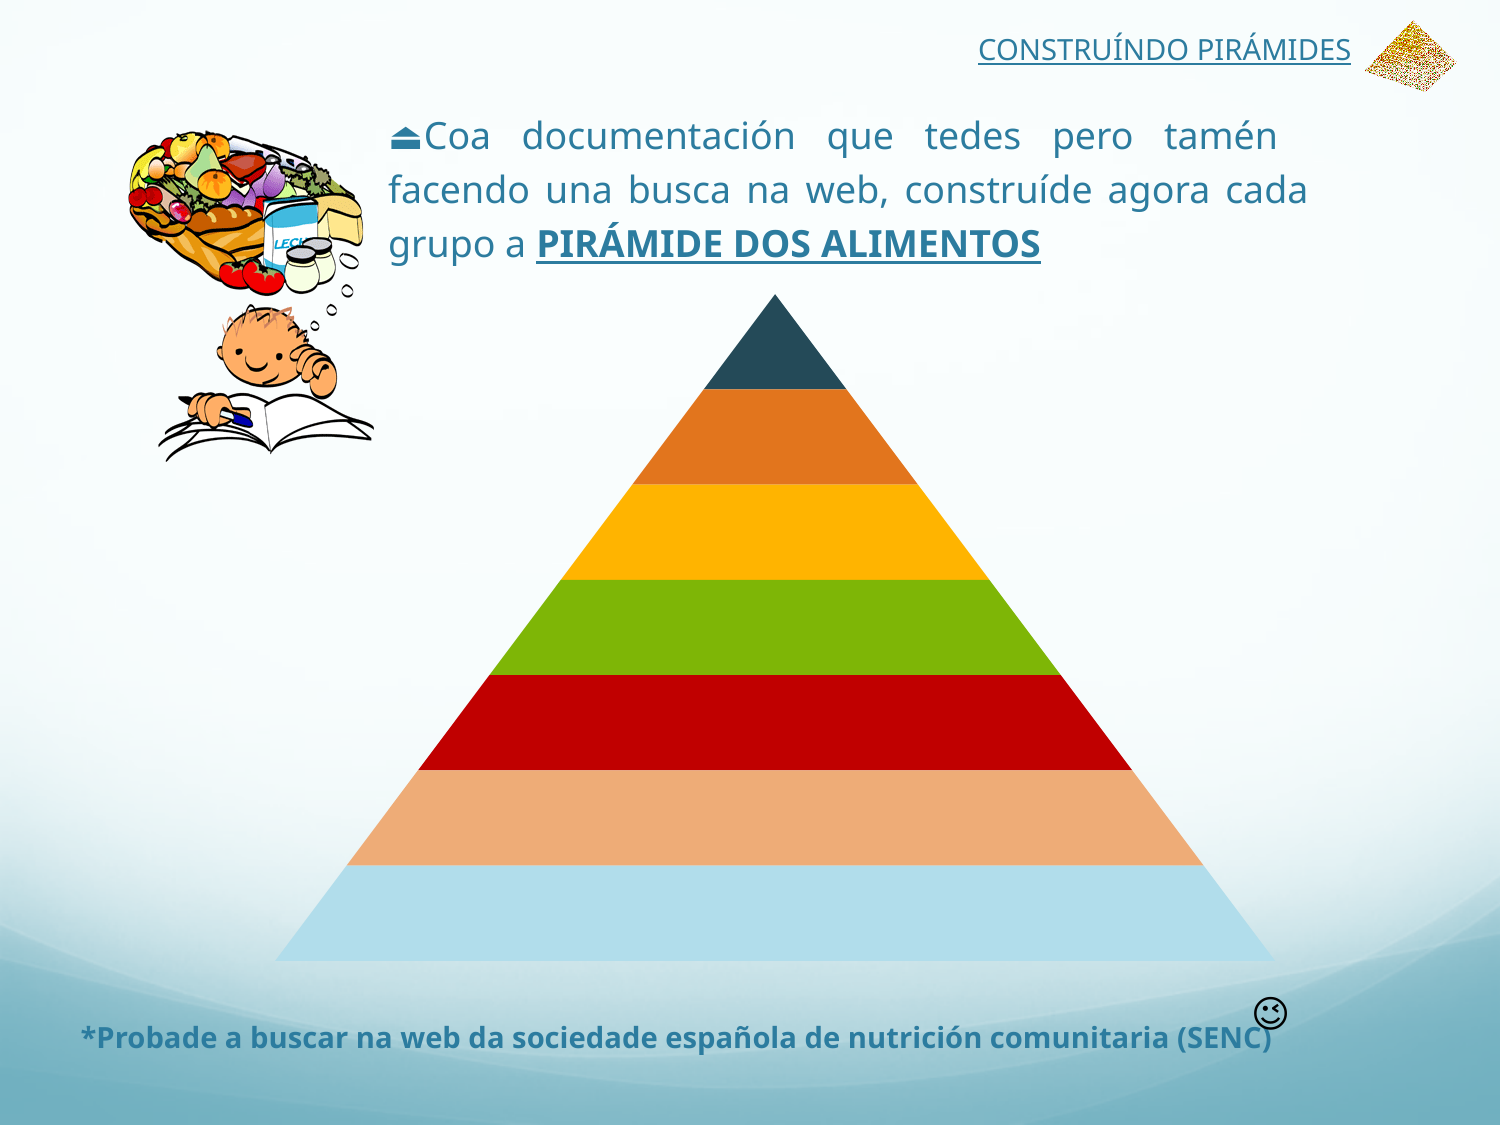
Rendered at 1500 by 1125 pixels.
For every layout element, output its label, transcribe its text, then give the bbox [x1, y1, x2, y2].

text_box *Probade a buscar na web da sociedade española de nutrición comunitaria (SENC) [65, 1011, 1325, 1062]
text_box 😉 [1236, 982, 1325, 1042]
text_box CONSTRUÍNDO PIRÁMIDES [963, 24, 1353, 74]
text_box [274, 293, 1276, 962]
list ⏏Coa documentación que tedes pero tamén facendo una busca na web, construíde agora cada grupo a PIRÁMIDE DOS ALIMENTOS [373, 95, 1325, 301]
picture [125, 126, 374, 463]
picture [1360, 17, 1463, 97]
